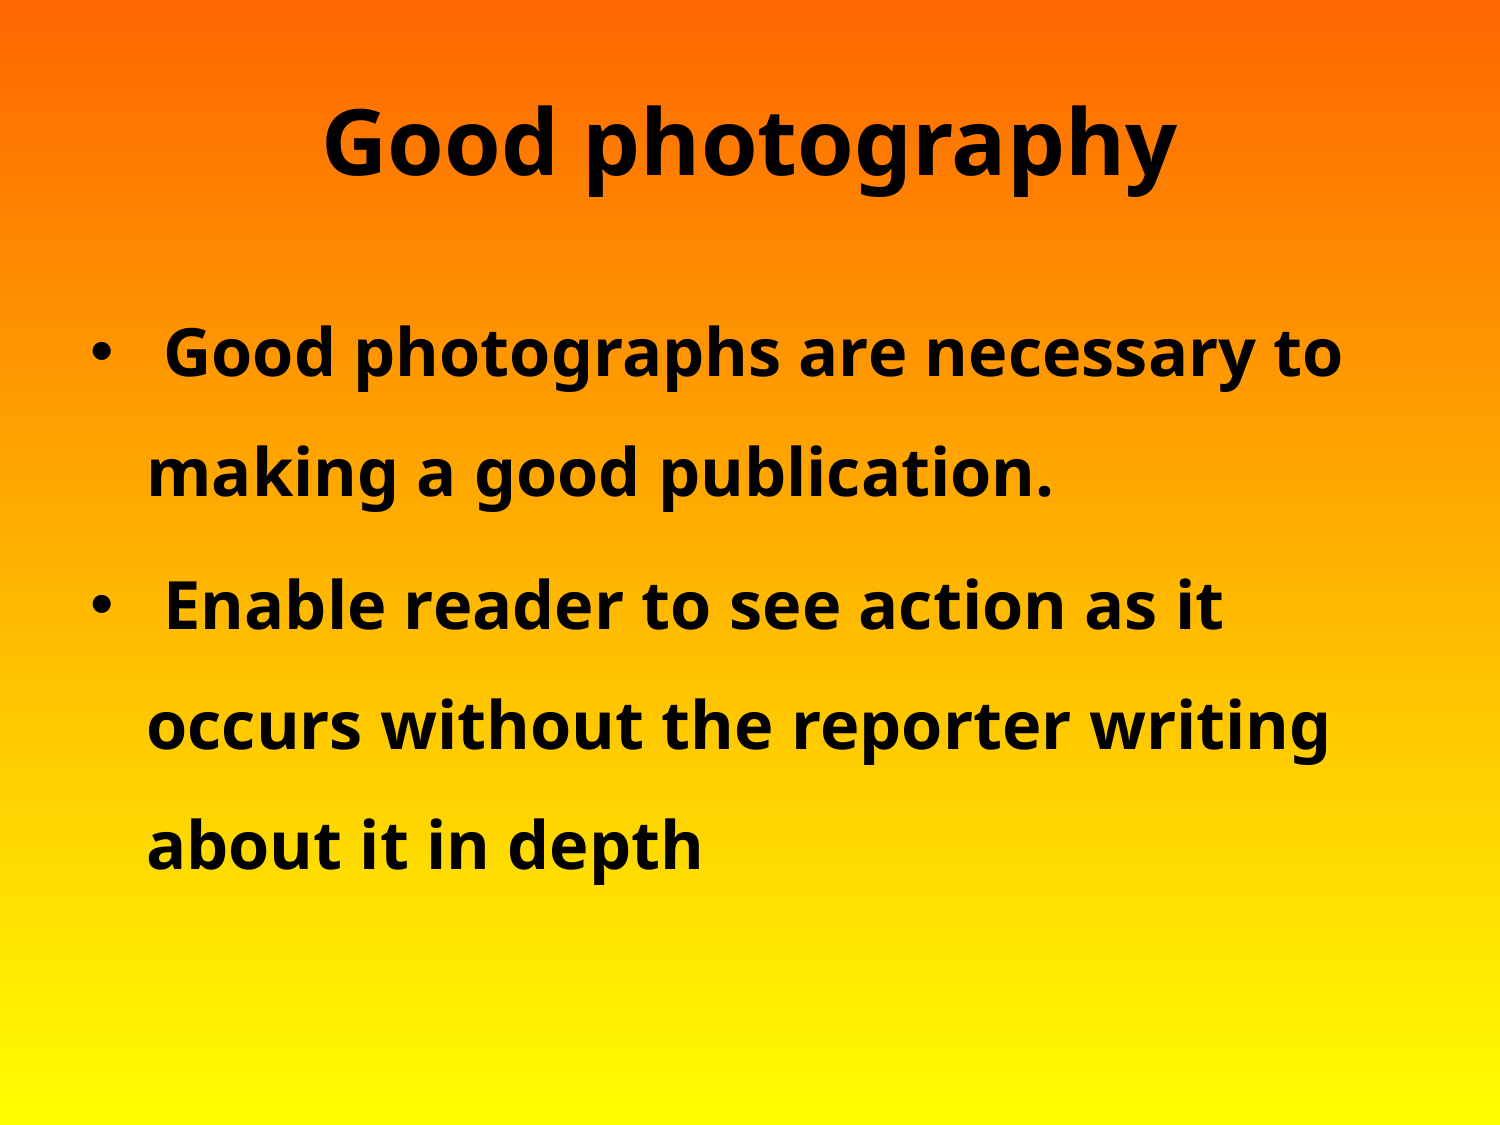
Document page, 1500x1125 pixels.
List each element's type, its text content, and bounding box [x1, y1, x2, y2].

title Good photography [75, 45, 1425, 233]
list Good photographs are necessary to making a good publication. Enable reader to see action as it occurs without the reporter writing about it in depth [75, 262, 1425, 1005]
